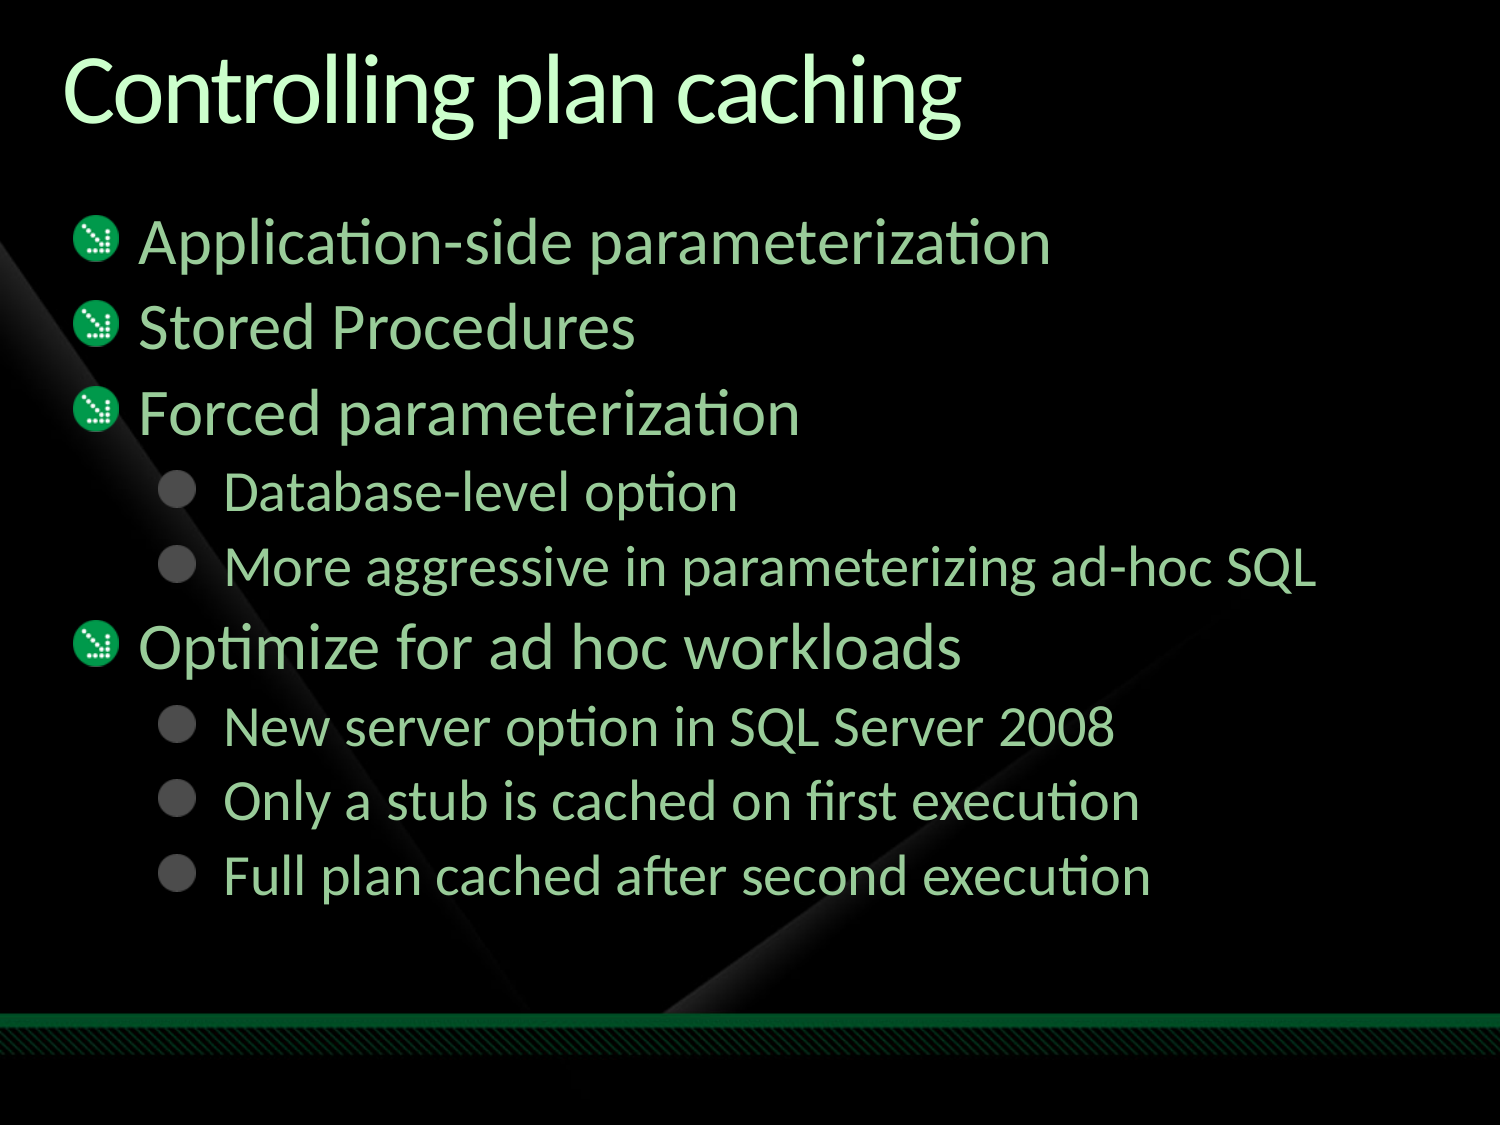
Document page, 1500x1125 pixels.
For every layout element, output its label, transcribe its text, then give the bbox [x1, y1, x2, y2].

title Controlling plan caching [62, 37, 1438, 147]
picture [0, 0, 1500, 1125]
list Application-side parameterization Stored Procedures Forced parameterization Database-level option More aggressive in parameterizing ad-hoc SQL Optimize for ad hoc workloads New server option in SQL Server 2008 Only a stub is cached on first execution Full plan cached after second execution [73, 207, 1435, 995]
